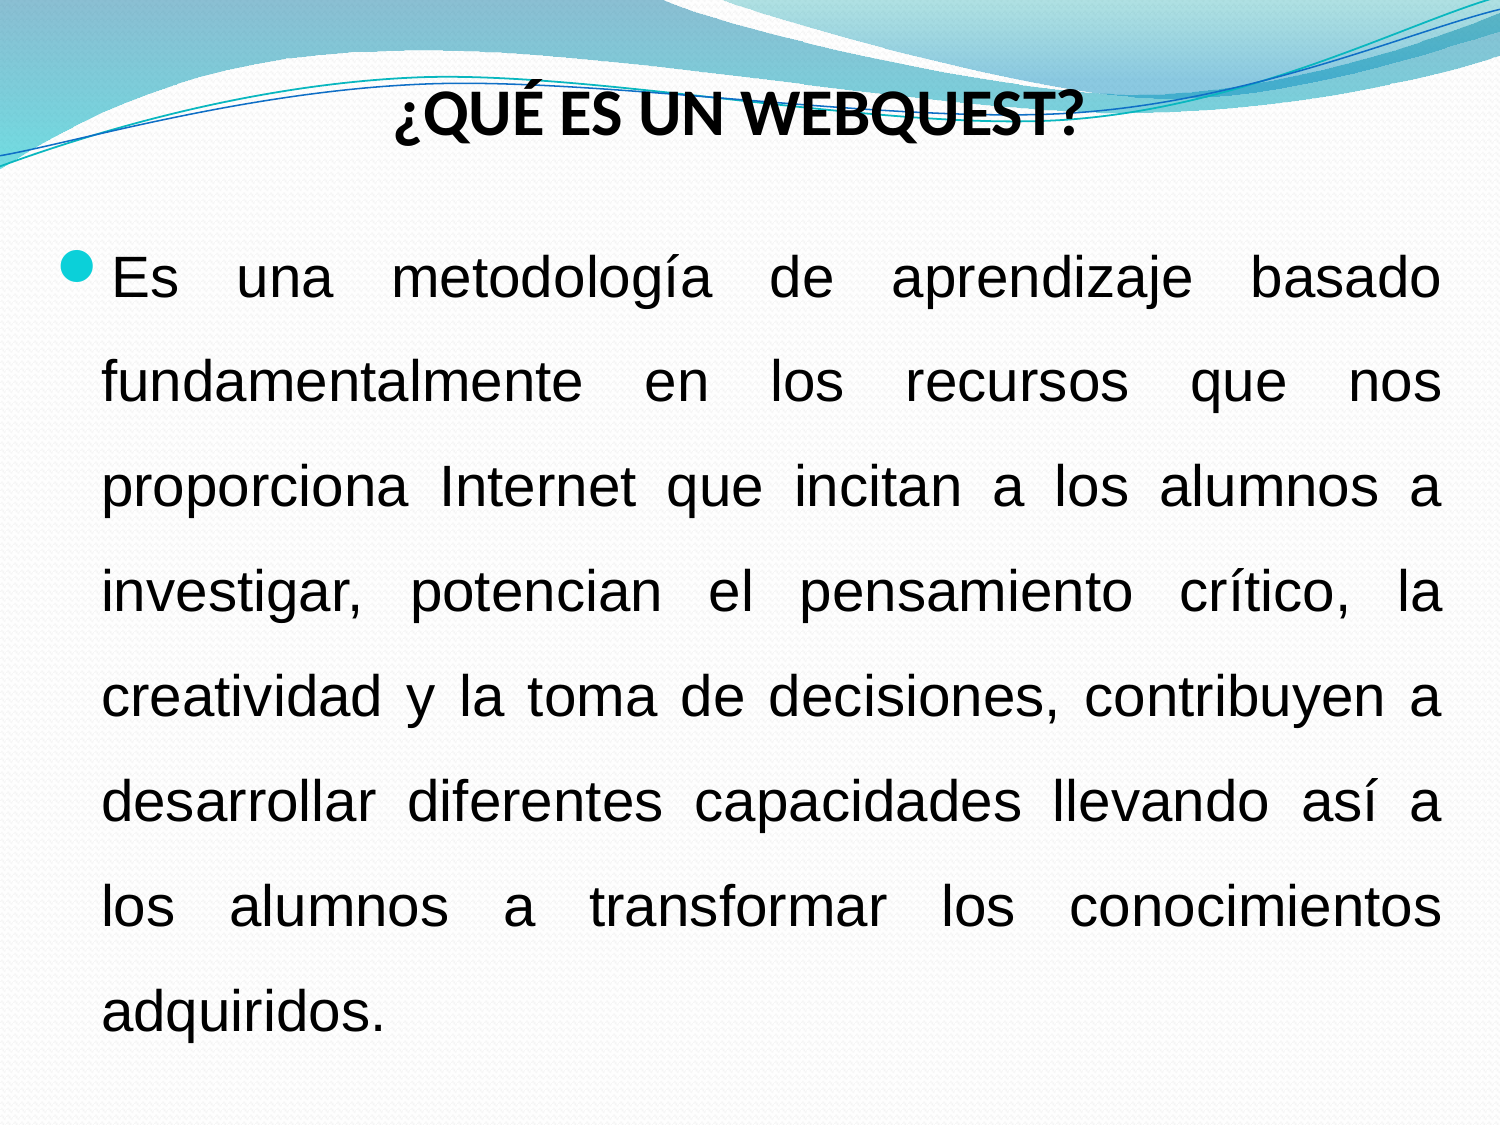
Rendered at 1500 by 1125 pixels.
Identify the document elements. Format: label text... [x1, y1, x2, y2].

title ¿QUÉ ES UN WEBQUEST? [64, 3, 1415, 149]
list Es una metodología de aprendizaje basado fundamentalmente en los recursos que nos proporciona Internet que incitan a los alumnos a investigar, potencian el pensamiento crítico, la creatividad y la toma de decisiones, contribuyen a desarrollar diferentes capacidades llevando así a los alumnos a transformar los conocimientos adquiridos. [41, 196, 1459, 1083]
